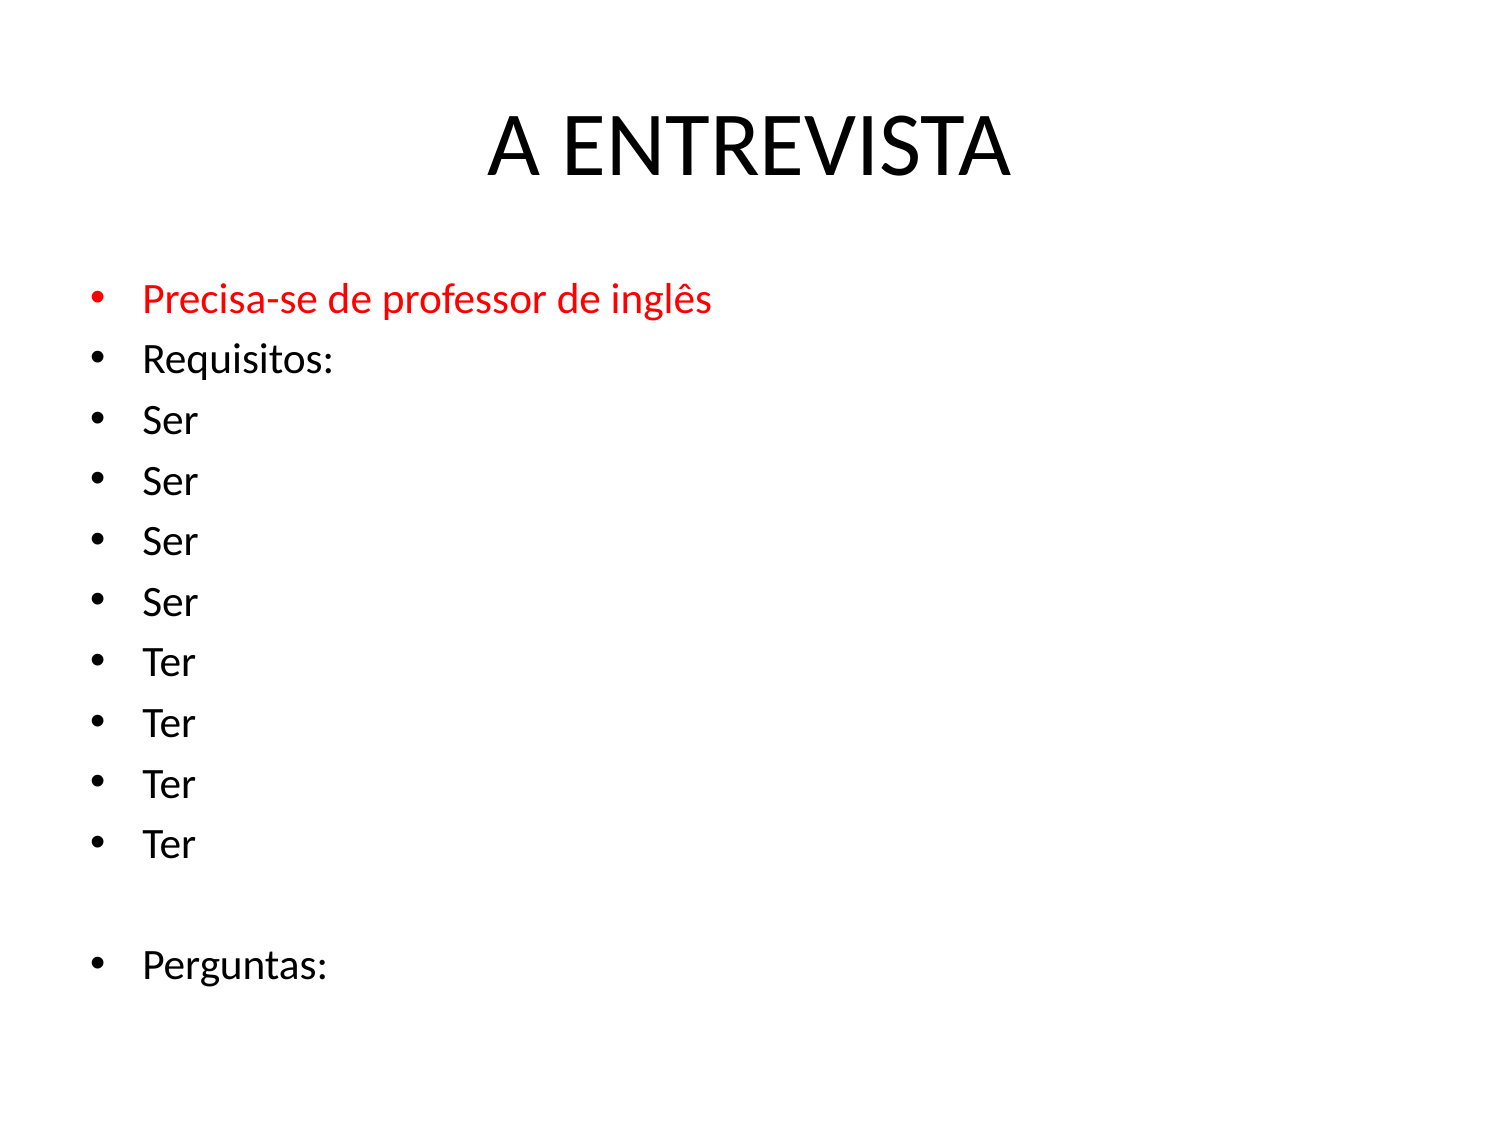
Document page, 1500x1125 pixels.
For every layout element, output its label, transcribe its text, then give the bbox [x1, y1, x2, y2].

list Precisa-se de professor de inglês Requisitos: Ser Ser Ser Ser Ter Ter Ter Ter Perguntas: [75, 262, 1425, 1005]
title A ENTREVISTA [75, 45, 1425, 233]
